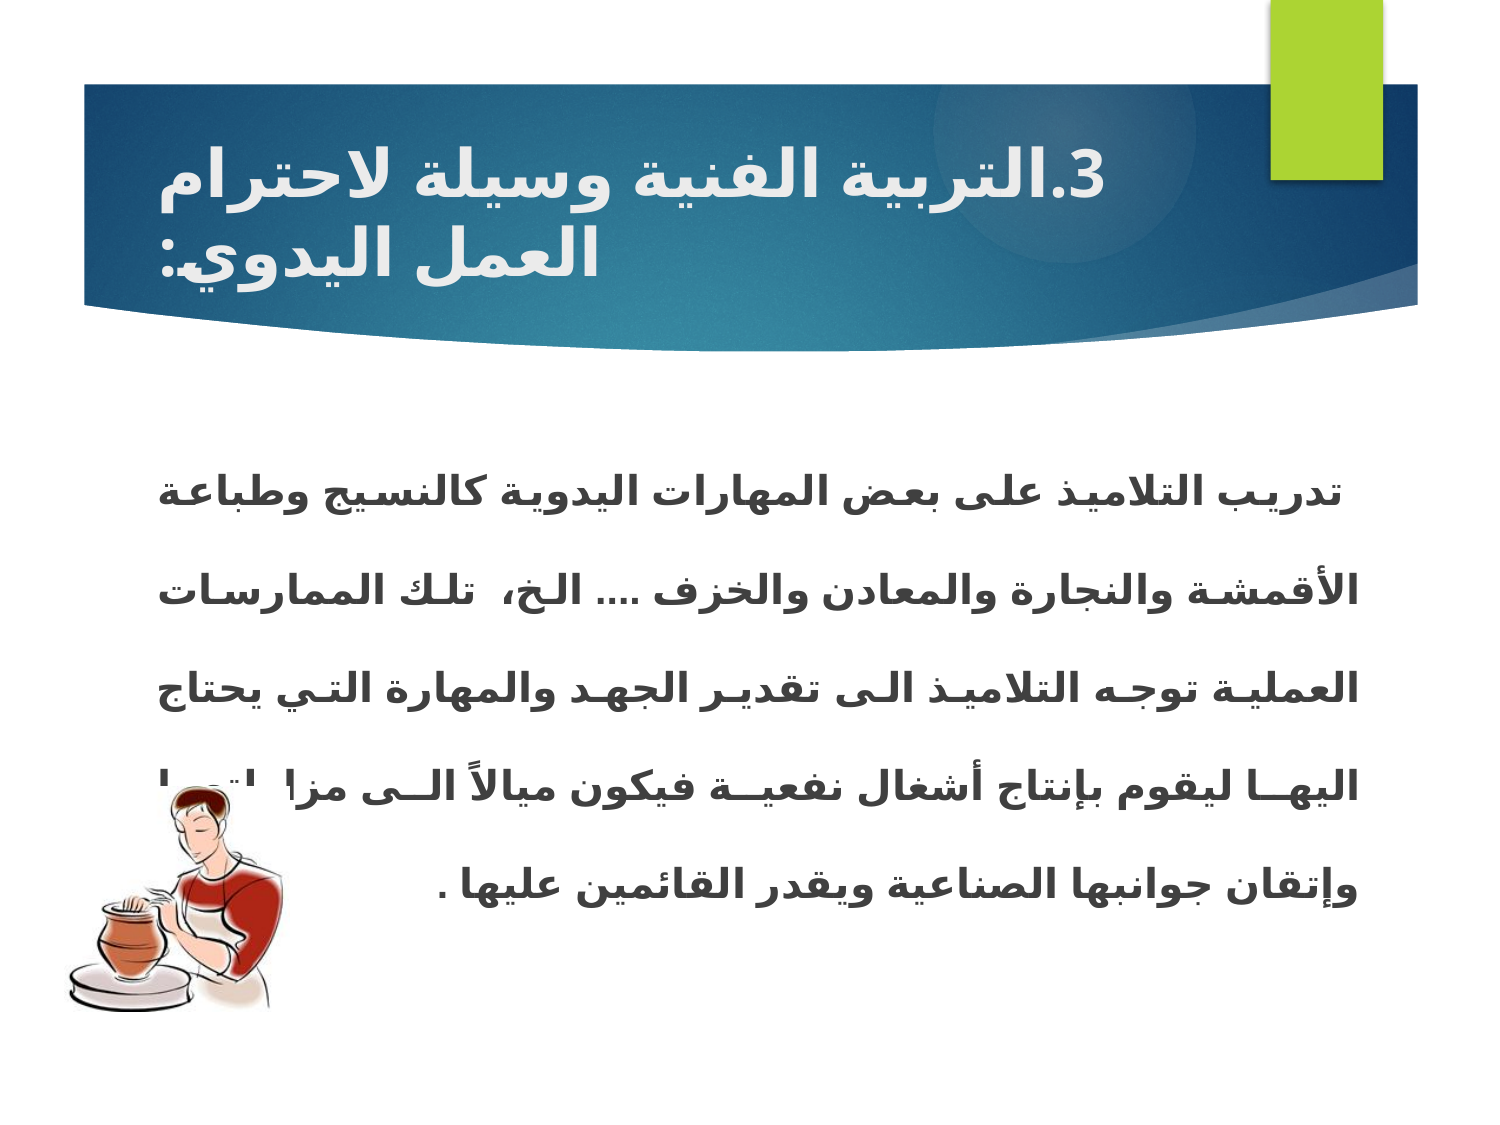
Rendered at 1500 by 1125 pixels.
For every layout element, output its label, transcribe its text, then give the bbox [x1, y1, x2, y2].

picture [64, 786, 291, 1013]
title 3.التربية الفنية وسيلة لاحترام العمل اليدوي: [142, 152, 1183, 269]
list تدريب التلاميذ على بعض المهارات اليدوية كالنسيج وطباعة الأقمشة والنجارة والمعادن والخزف .... الخ، تلك الممارسات العملية توجه التلاميذ الى تقدير الجهد والمهارة التي يحتاج اليها ليقوم بإنتاج أشغال نفعية فيكون ميالاً الى مزاولتها وإتقان جوانبها الصناعية ويقدر القائمين عليها . [142, 408, 1376, 988]
